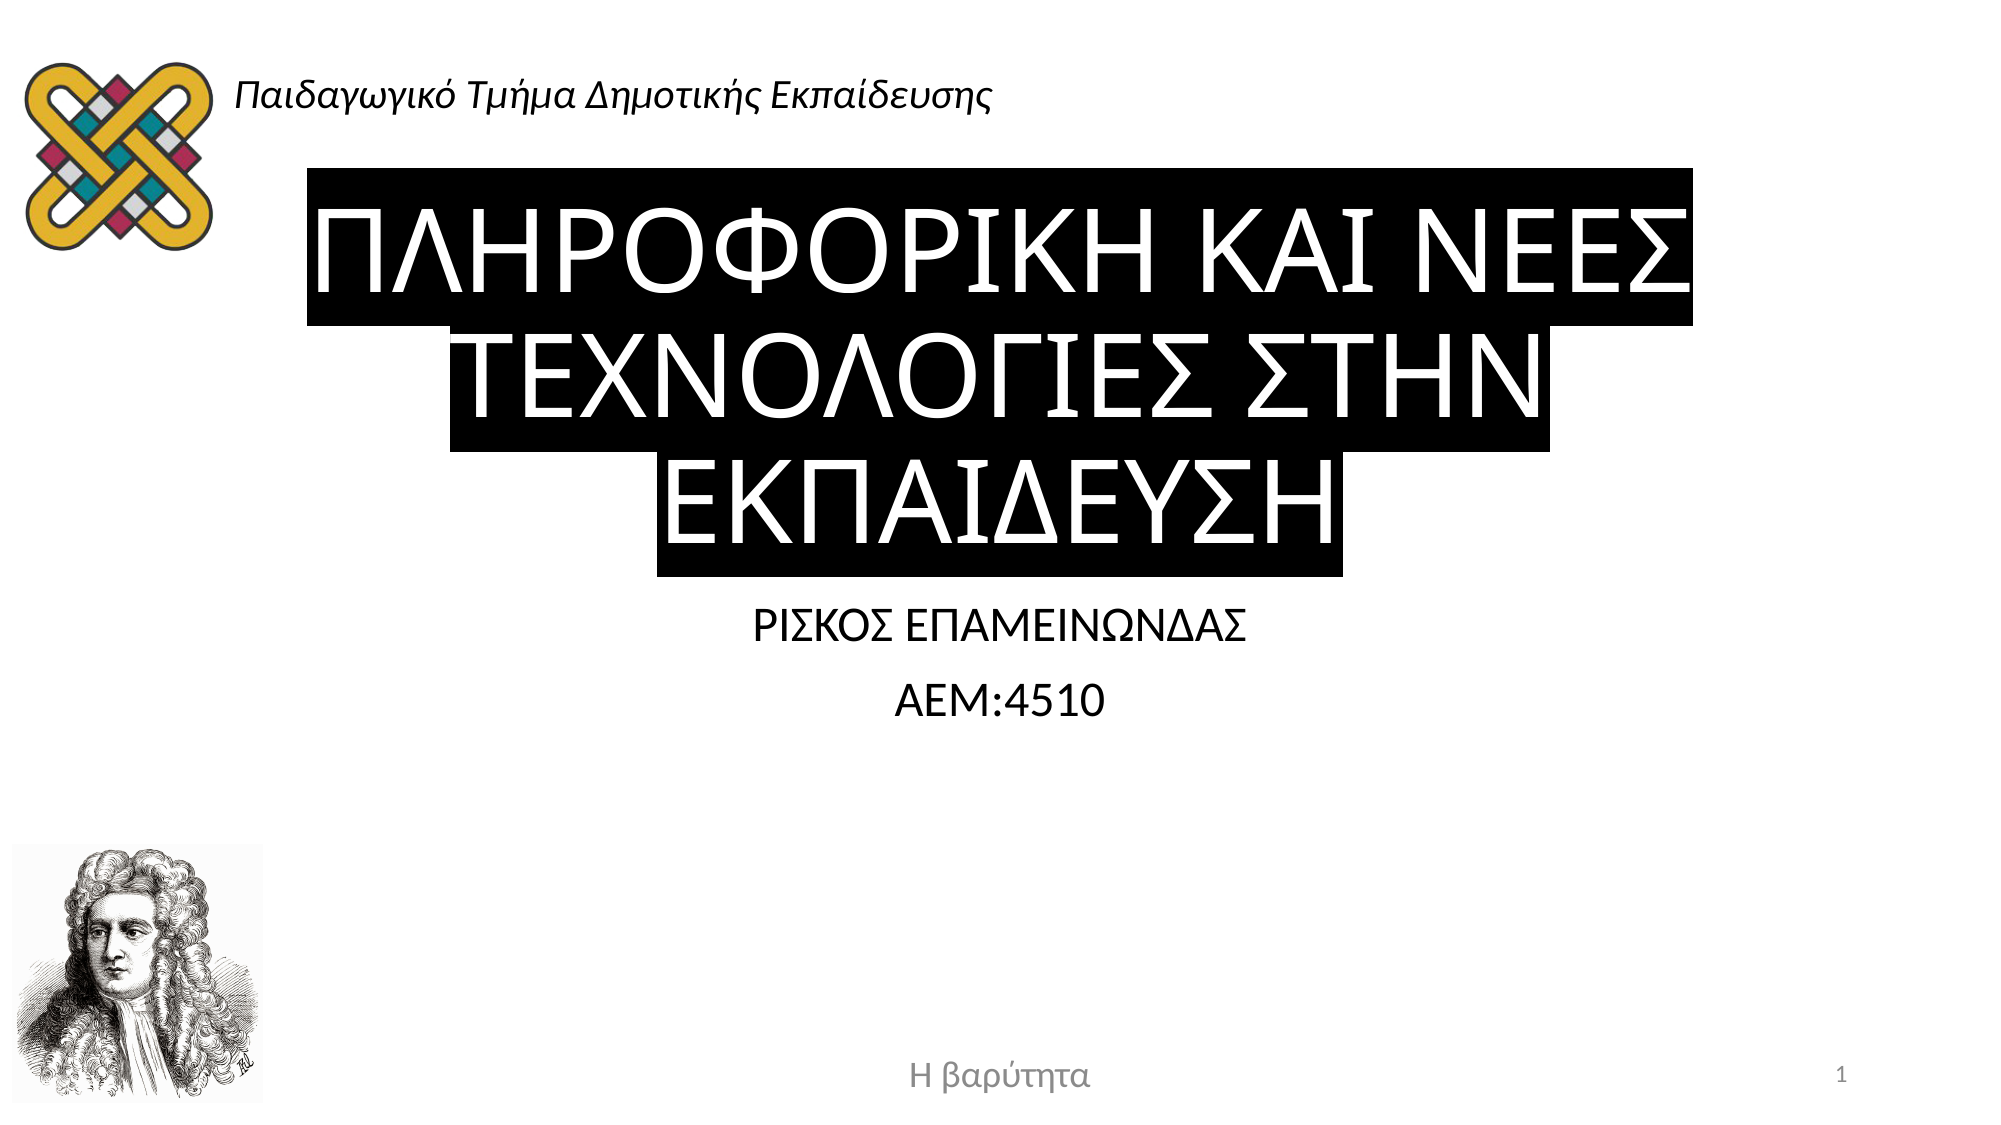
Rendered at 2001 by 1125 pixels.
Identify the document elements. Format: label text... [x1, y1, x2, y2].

slide_number 1 [1412, 1042, 1863, 1103]
subtitle ΡΙΣΚΟΣ ΕΠΑΜΕΙΝΩΝΔΑΣ ΑΕΜ:4510 [249, 590, 1750, 863]
picture [4, 42, 233, 271]
picture [12, 844, 263, 1103]
footer Η βαρύτητα [662, 1042, 1338, 1103]
title ΠΛΗΡΟΦΟΡΙΚΗ ΚΑΙ ΝΕΕΣ ΤΕΧΝΟΛΟΓΙΕΣ ΣΤΗΝ ΕΚΠΑΙΔΕΥΣΗ [249, 184, 1750, 576]
